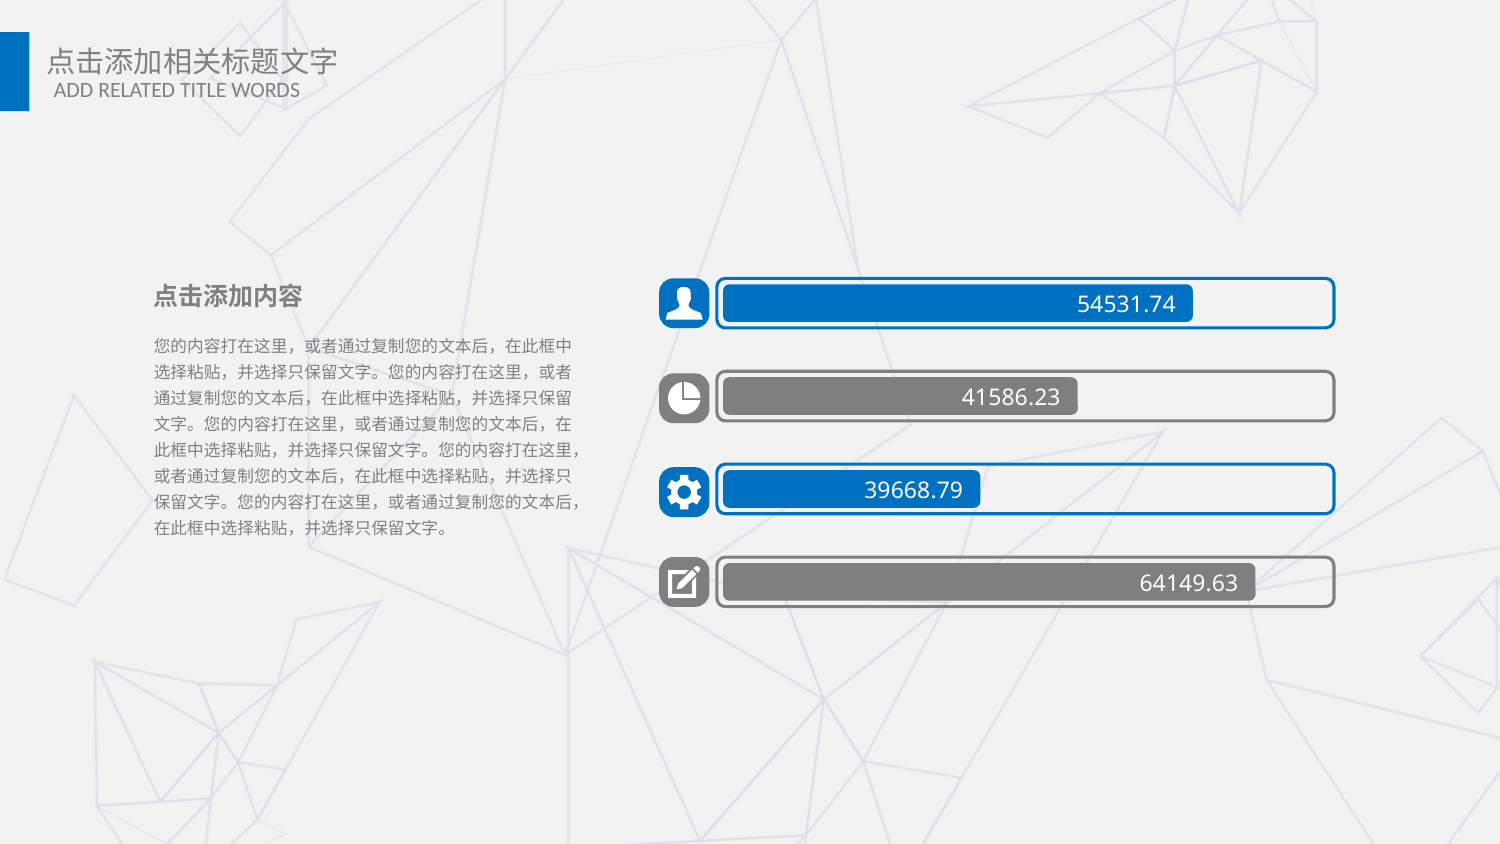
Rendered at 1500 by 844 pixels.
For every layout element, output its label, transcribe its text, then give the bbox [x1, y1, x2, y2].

text_box 41586.23 [720, 375, 1080, 418]
text_box [659, 557, 710, 607]
text_box 64149.63 [720, 560, 1258, 603]
text_box [668, 382, 701, 415]
text_box 您的内容打在这里，或者通过复制您的文本后，在此框中选择粘贴，并选择只保留文字。您的内容打在这里，或者通过复制您的文本后，在此框中选择粘贴，并选择只保留文字。您的内容打在这里，或者通过复制您的文本后，在此框中选择粘贴，并选择只保留文字。您的内容打在这里，或者通过复制您的文本后，在此框中选择粘贴，并选择只保留文字。您的内容打在这里，或者通过复制您的文本后，在此框中选择粘贴，并选择只保留文字。 [138, 322, 600, 545]
text_box [714, 554, 1337, 609]
text_box [659, 467, 710, 518]
text_box 54531.74 [720, 282, 1196, 325]
text_box [714, 462, 1337, 516]
text_box 点击添加相关标题文字 [30, 35, 355, 87]
text_box ADD RELATED TITLE WORDS [38, 67, 317, 110]
picture [0, 0, 1500, 844]
text_box [668, 566, 701, 598]
text_box [665, 286, 703, 320]
text_box [714, 369, 1337, 423]
text_box 点击添加内容 [138, 265, 503, 311]
text_box 39668.79 [720, 468, 983, 510]
text_box [667, 474, 702, 510]
text_box [659, 278, 710, 329]
text_box [714, 276, 1337, 331]
text_box [659, 373, 710, 424]
